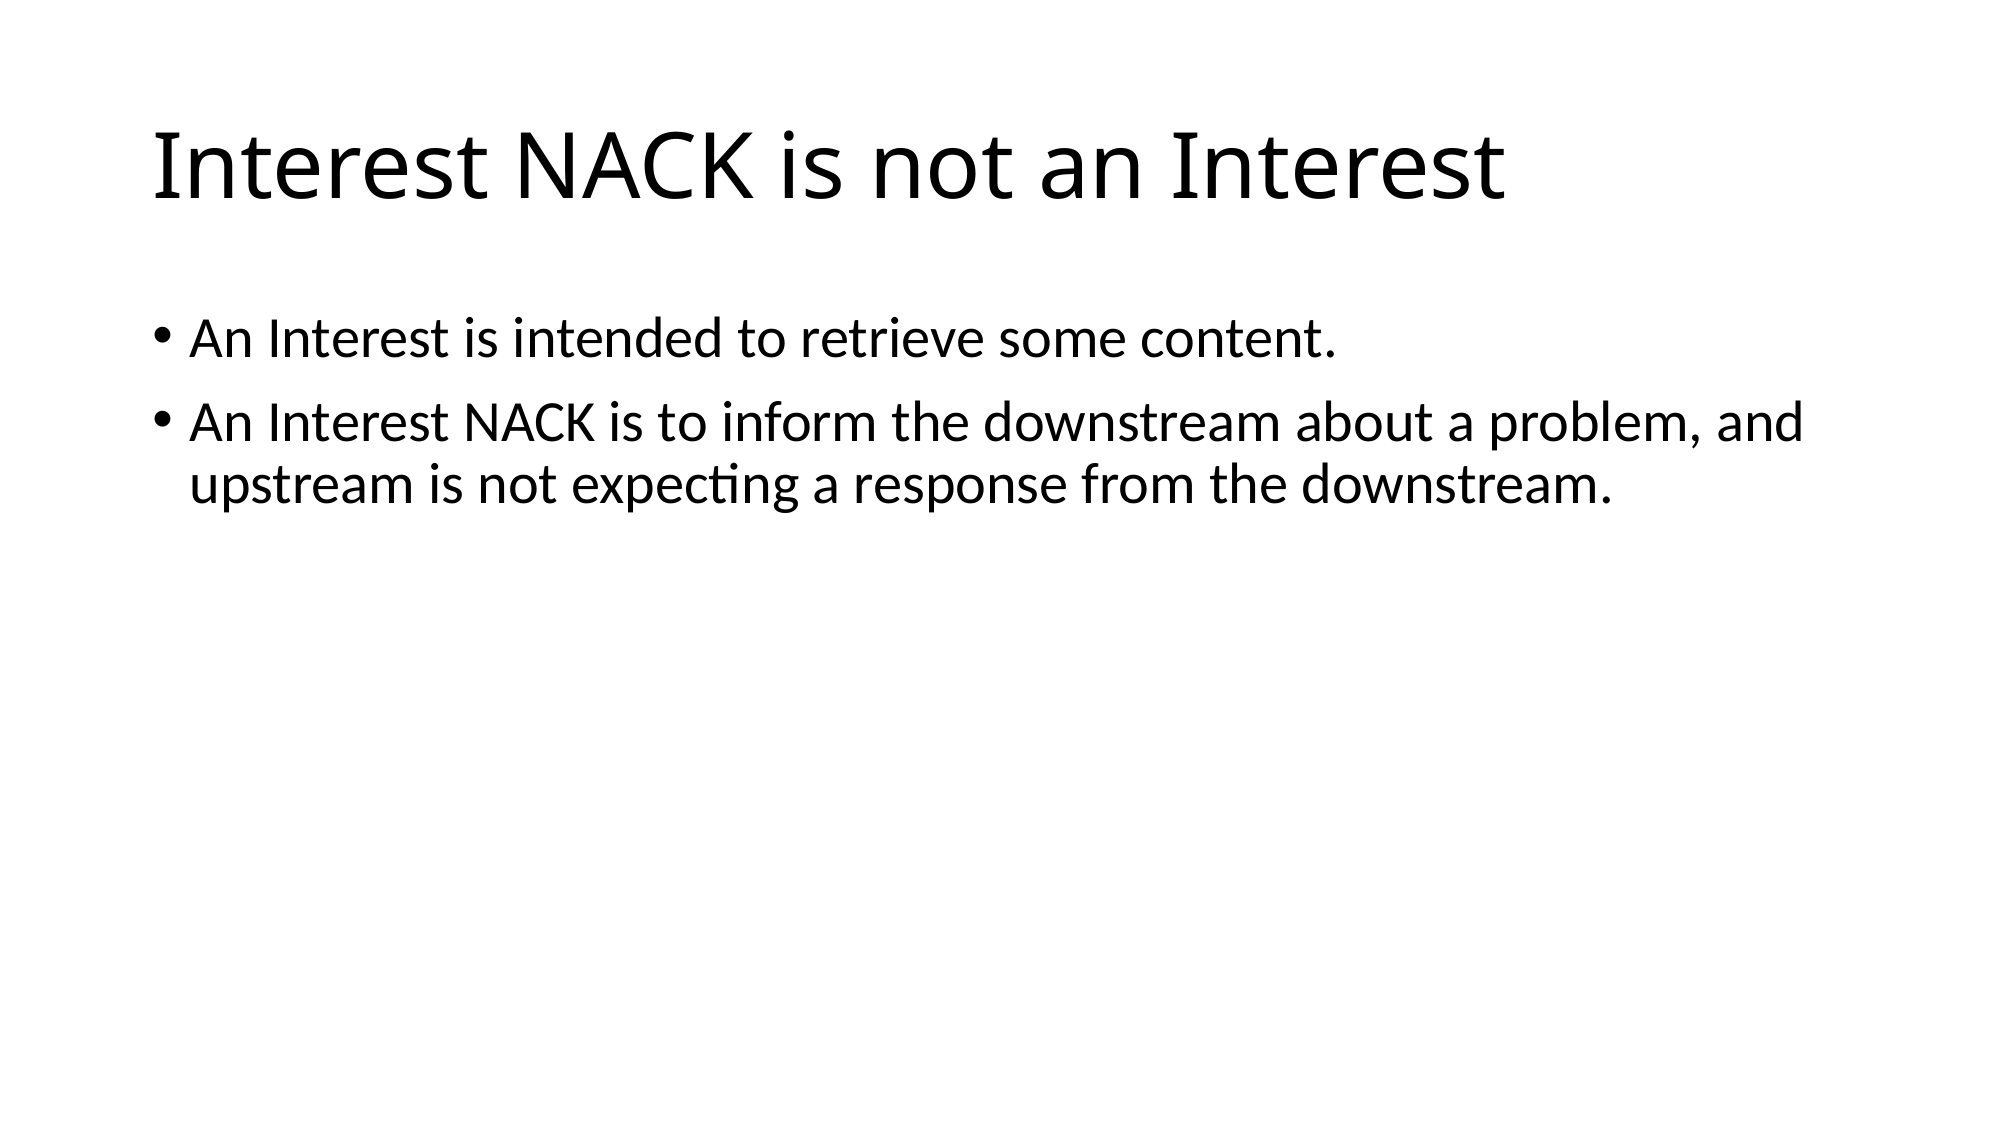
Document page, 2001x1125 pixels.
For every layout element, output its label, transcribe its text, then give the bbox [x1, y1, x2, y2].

title Interest NACK is not an Interest [137, 59, 1863, 278]
list An Interest is intended to retrieve some content. An Interest NACK is to inform the downstream about a problem, and upstream is not expecting a response from the downstream. [137, 299, 1863, 1014]
